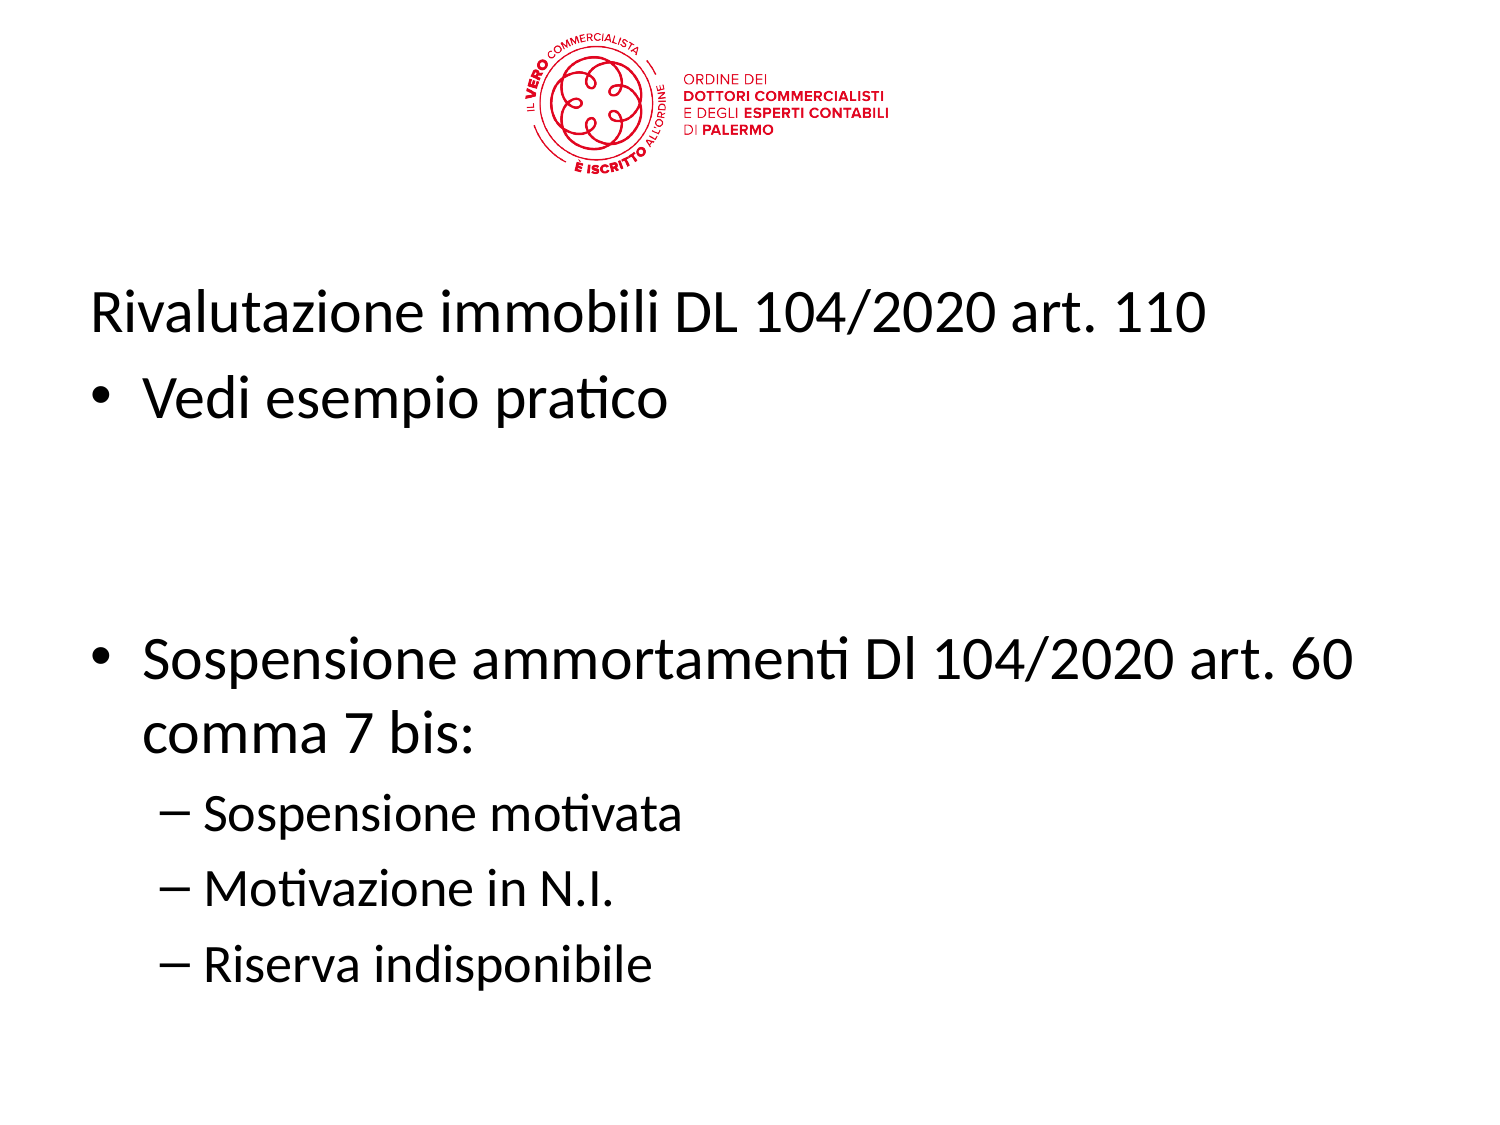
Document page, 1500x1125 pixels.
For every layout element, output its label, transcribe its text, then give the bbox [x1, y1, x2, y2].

picture [491, 0, 923, 207]
list Rivalutazione immobili DL 104/2020 art. 110 Vedi esempio pratico Sospensione ammortamenti Dl 104/2020 art. 60 comma 7 bis: Sospensione motivata Motivazione in N.I. Riserva indisponibile [75, 262, 1425, 1005]
